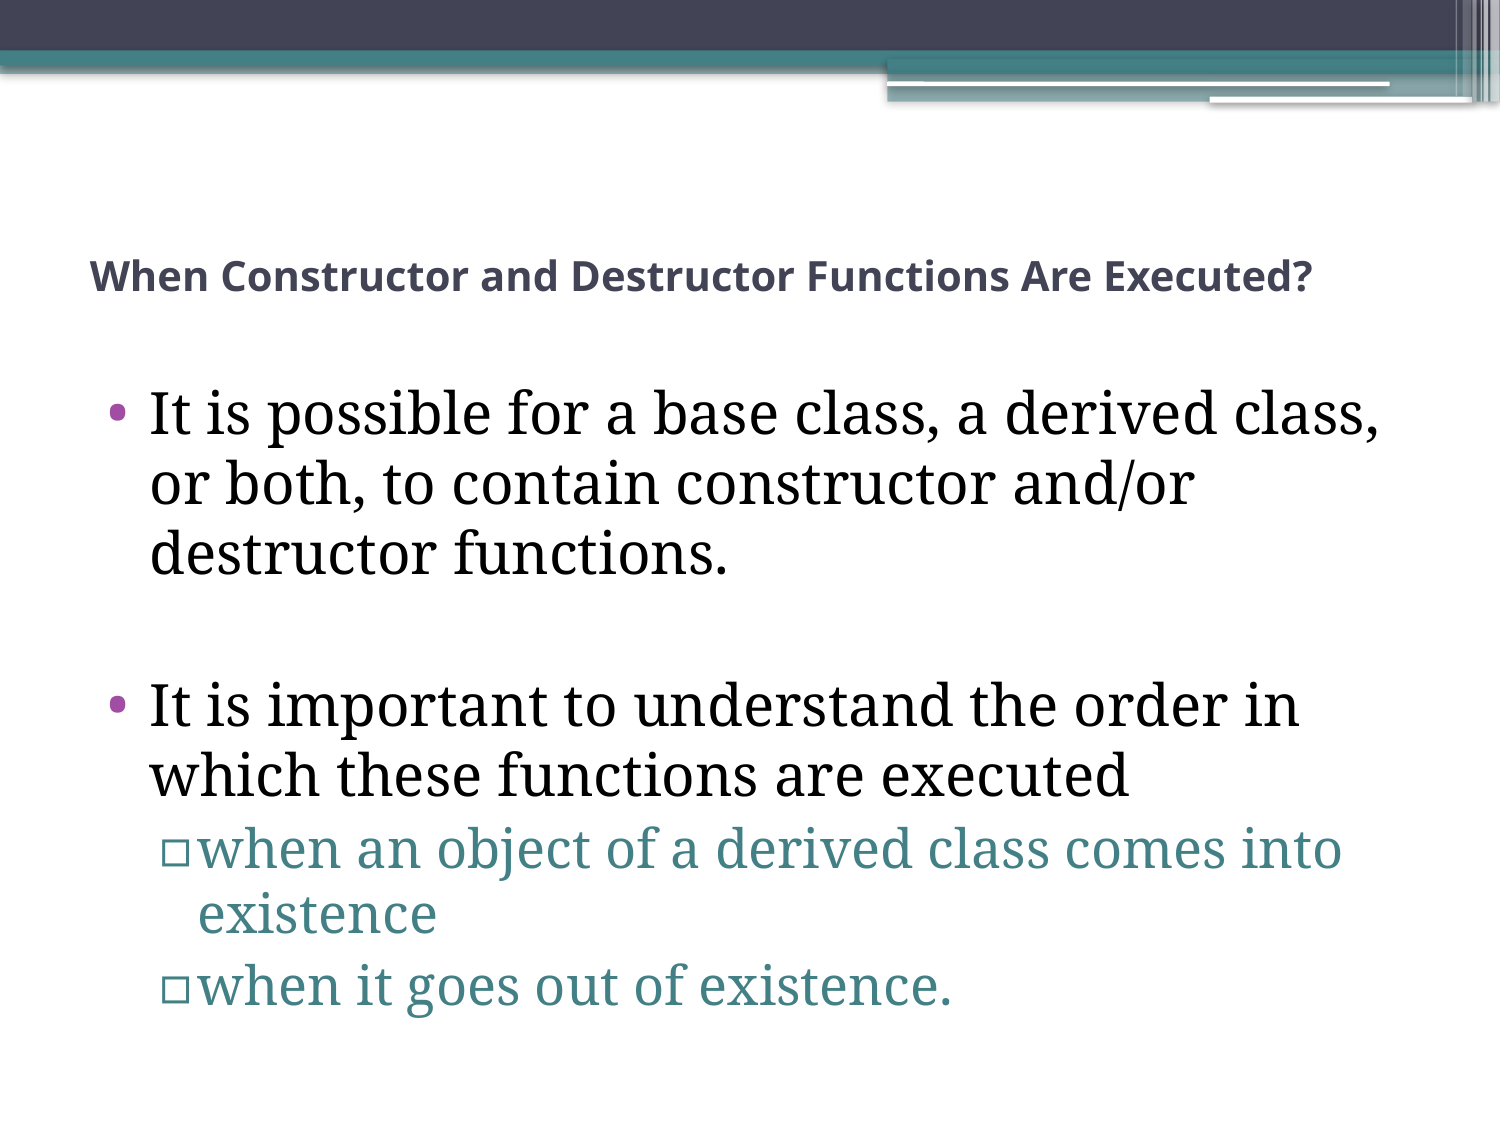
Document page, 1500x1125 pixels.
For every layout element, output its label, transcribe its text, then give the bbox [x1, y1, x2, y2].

list It is possible for a base class, a derived class, or both, to contain constructor and/or destructor functions. It is important to understand the order in which these functions are executed when an object of a derived class comes into existence when it goes out of existence. [75, 368, 1425, 1079]
title When Constructor and Destructor Functions Are Executed? [75, 187, 1425, 363]
